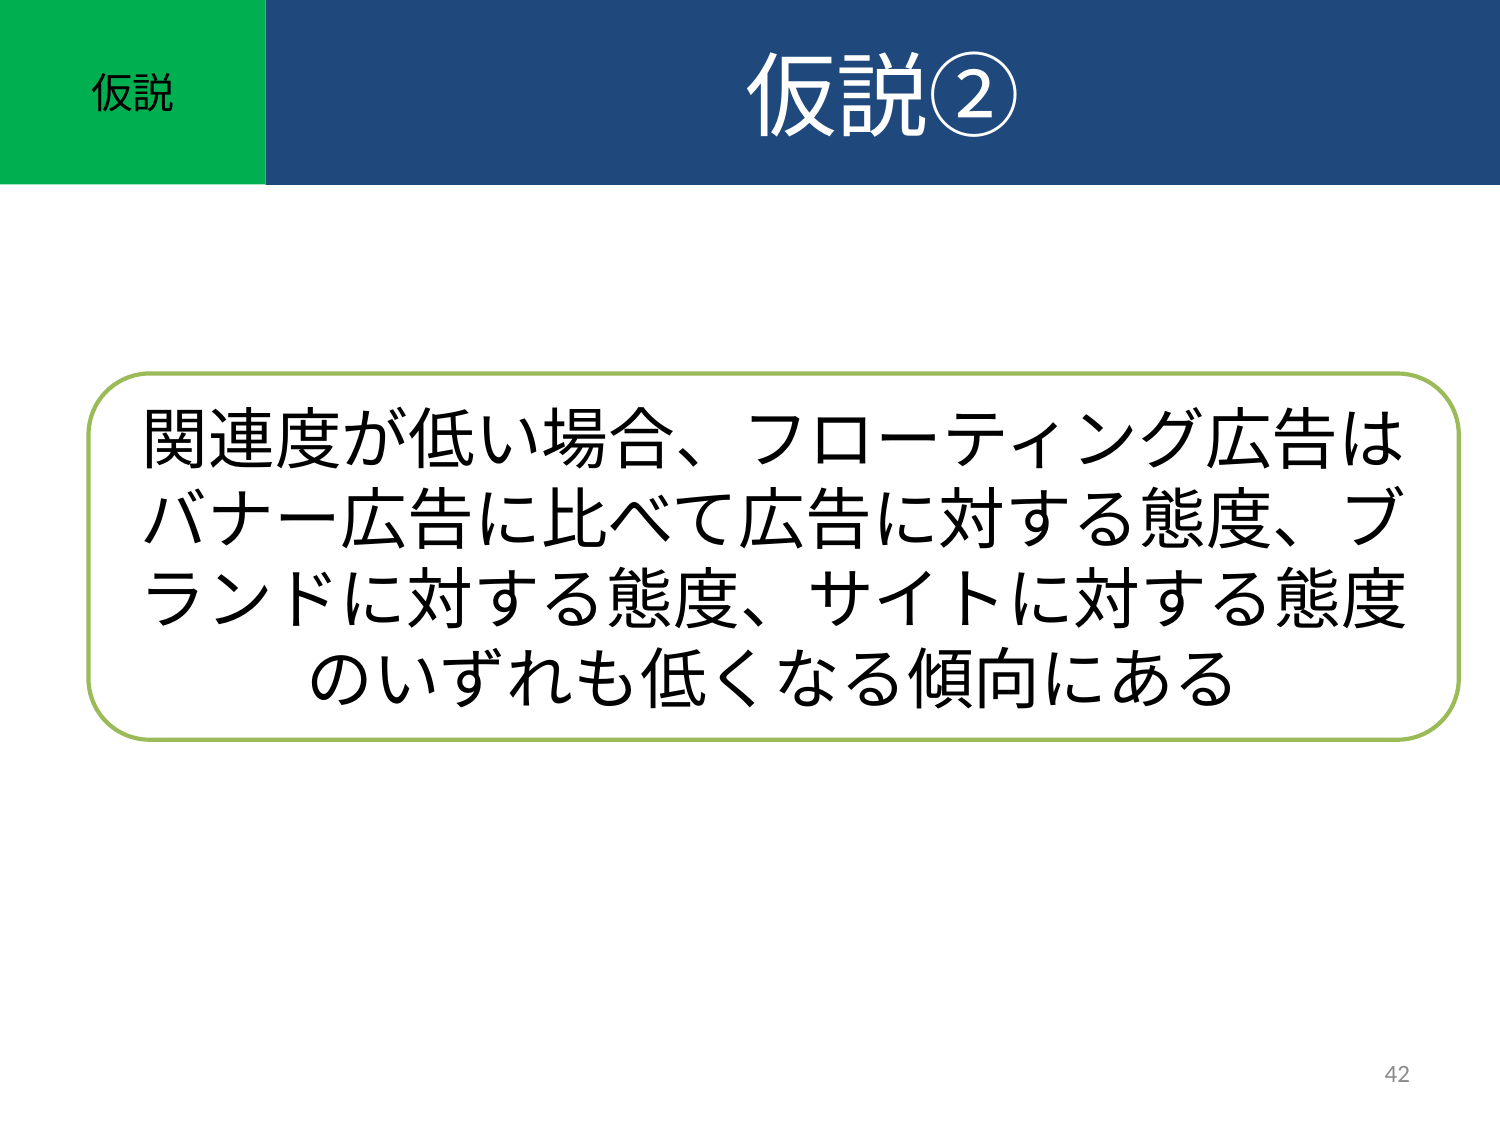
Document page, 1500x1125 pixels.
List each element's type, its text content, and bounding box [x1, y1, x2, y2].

title 仮説② [268, 0, 1500, 185]
text_box 関連度が低い場合、フローティング広告はバナー広告に比べて広告に対する態度、ブランドに対する態度、サイトに対する態度のいずれも低くなる傾向にある [86, 371, 1461, 742]
slide_number 42 [1074, 1042, 1425, 1103]
text_box 仮説 [0, 0, 268, 186]
